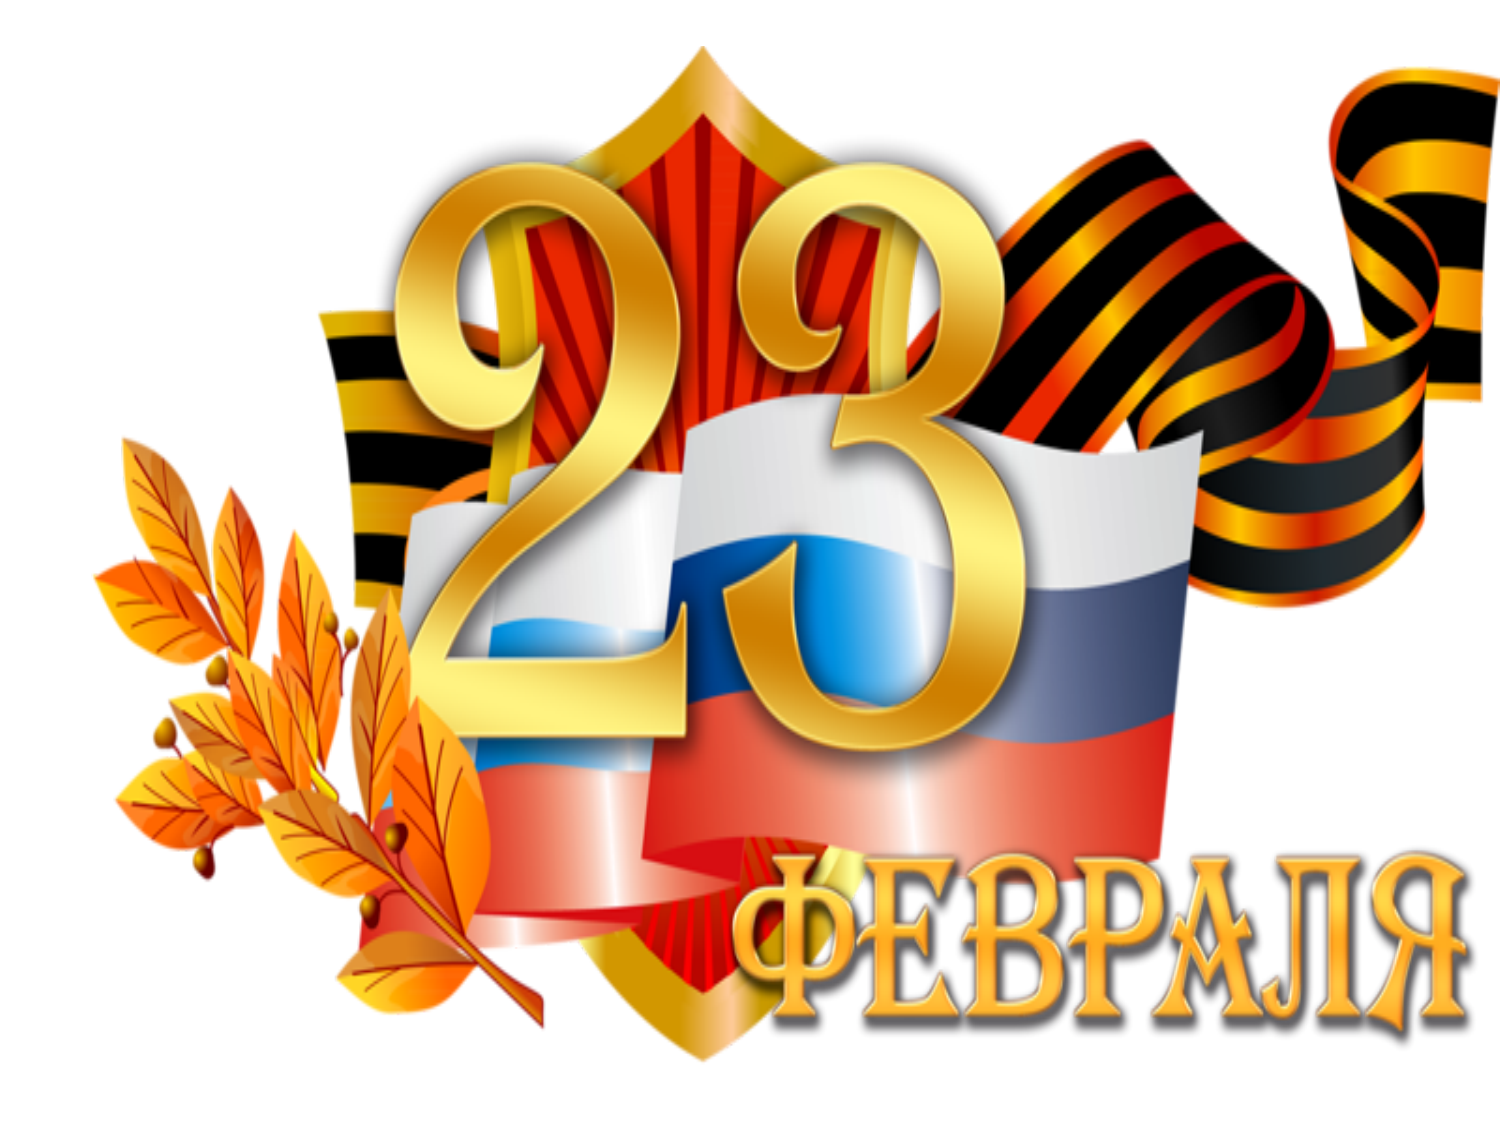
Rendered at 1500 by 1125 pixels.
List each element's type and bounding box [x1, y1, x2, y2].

list [0, 46, 1500, 1091]
